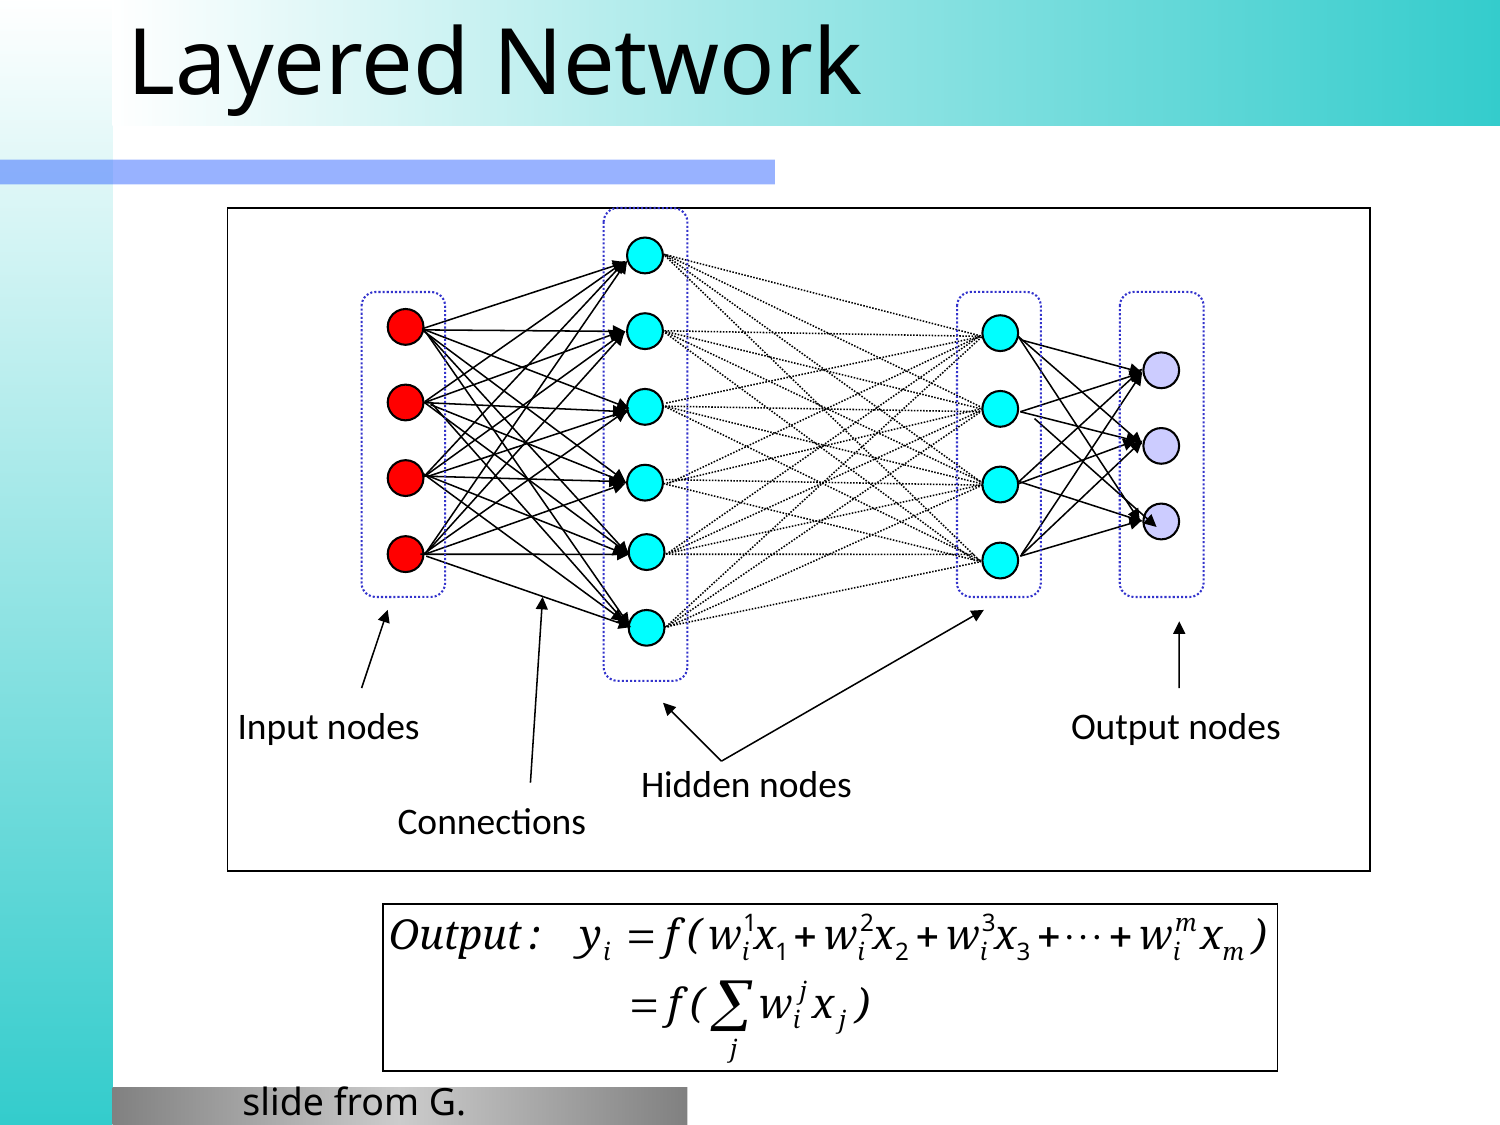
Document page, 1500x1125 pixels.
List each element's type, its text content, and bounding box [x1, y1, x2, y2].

title Layered Network [112, 0, 1500, 121]
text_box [383, 904, 1277, 1071]
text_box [227, 207, 1371, 872]
text_box slide from G. Hinton [227, 1070, 586, 1125]
